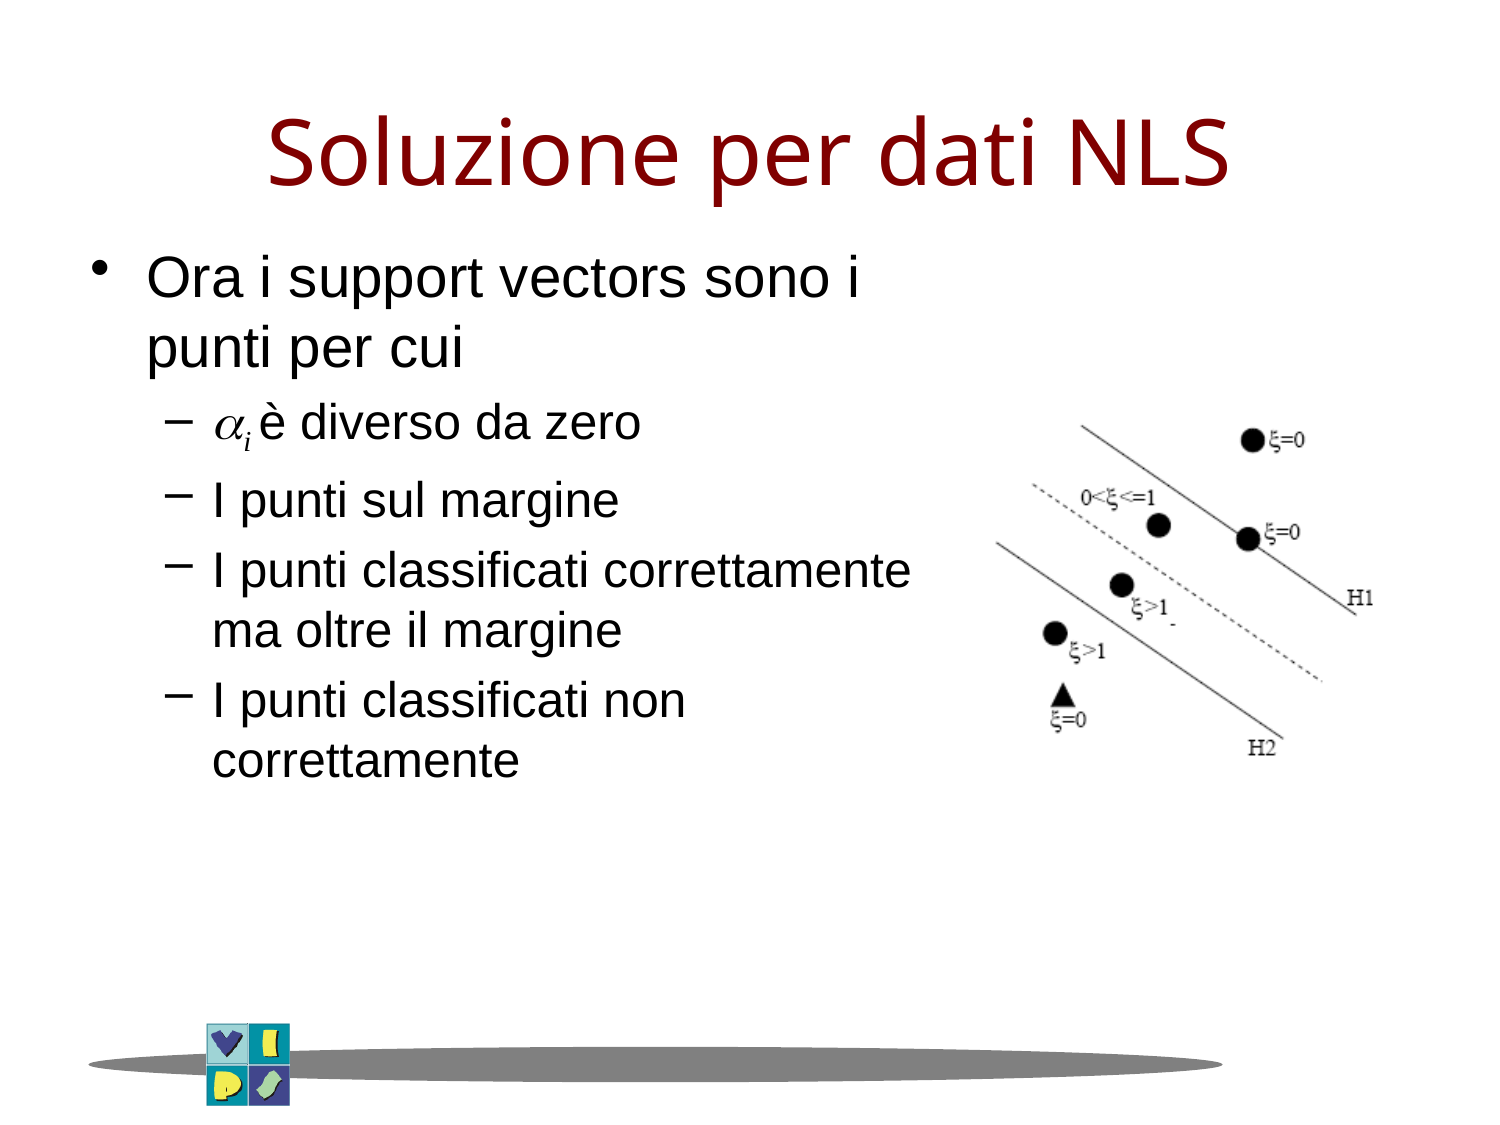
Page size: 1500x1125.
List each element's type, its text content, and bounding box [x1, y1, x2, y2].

title Soluzione per dati NLS [112, 54, 1388, 243]
picture [206, 1083, 290, 1106]
list Ora i support vectors sono i punti per cui i è diverso da zero I punti sul margine I punti classificati correttamente ma oltre il margine I punti classificati non correttamente [75, 231, 982, 1083]
picture [980, 408, 1383, 764]
